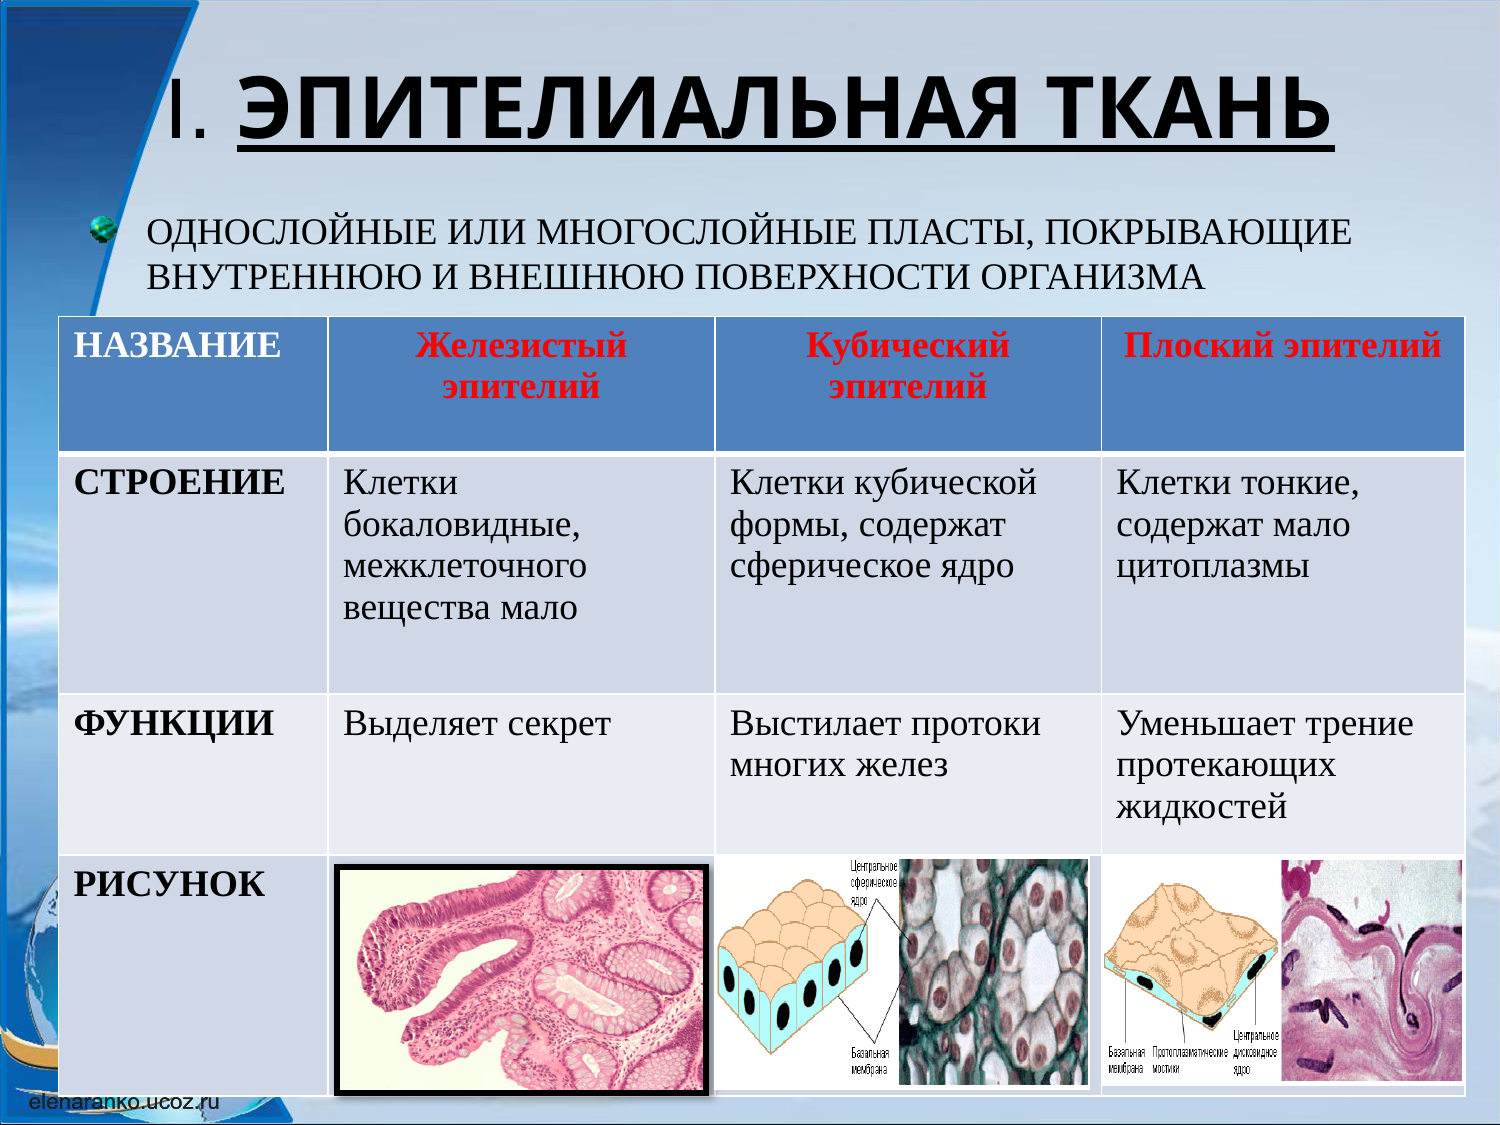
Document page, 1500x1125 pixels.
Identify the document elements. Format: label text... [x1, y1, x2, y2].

table_cell [1093, 1090, 1101, 1095]
table_cell [329, 856, 711, 1095]
table_cell Выделяет секрет [329, 695, 714, 854]
table_cell Клетки тонкие, содержат мало цитоплазмы [1102, 457, 1464, 693]
table_cell Выстилает протоки многих желез [716, 695, 1101, 854]
title I. ЭПИТЕЛИАЛЬНАЯ ТКАНЬ [75, 45, 1425, 164]
table_header Плоский эпителий [1102, 317, 1464, 451]
table_cell РИСУНОК [59, 856, 327, 1095]
table_header Кубический эпителий [716, 317, 1101, 451]
table_cell Уменьшает трение протекающих жидкостей [1102, 695, 1464, 854]
table_cell СТРОЕНИЕ [59, 457, 327, 693]
table_cell ФУНКЦИИ [59, 695, 327, 854]
table_cell Клетки кубической формы, содержат сферическое ядро [716, 457, 1101, 693]
table_cell Клетки бокаловидные, межклеточного вещества мало [329, 457, 714, 693]
table_header Железистый эпителий [329, 317, 714, 451]
list ОДНОСЛОЙНЫЕ ИЛИ МНОГОСЛОЙНЫЕ ПЛАСТЫ, ПОКРЫВАЮЩИЕ ВНУТРЕННЮЮ И ВНЕШНЮЮ ПОВЕРХНОСТИ ОРГАНИЗМА [75, 199, 1425, 316]
picture [0, 0, 1500, 1125]
table_header НАЗВАНИЕ [59, 317, 327, 451]
